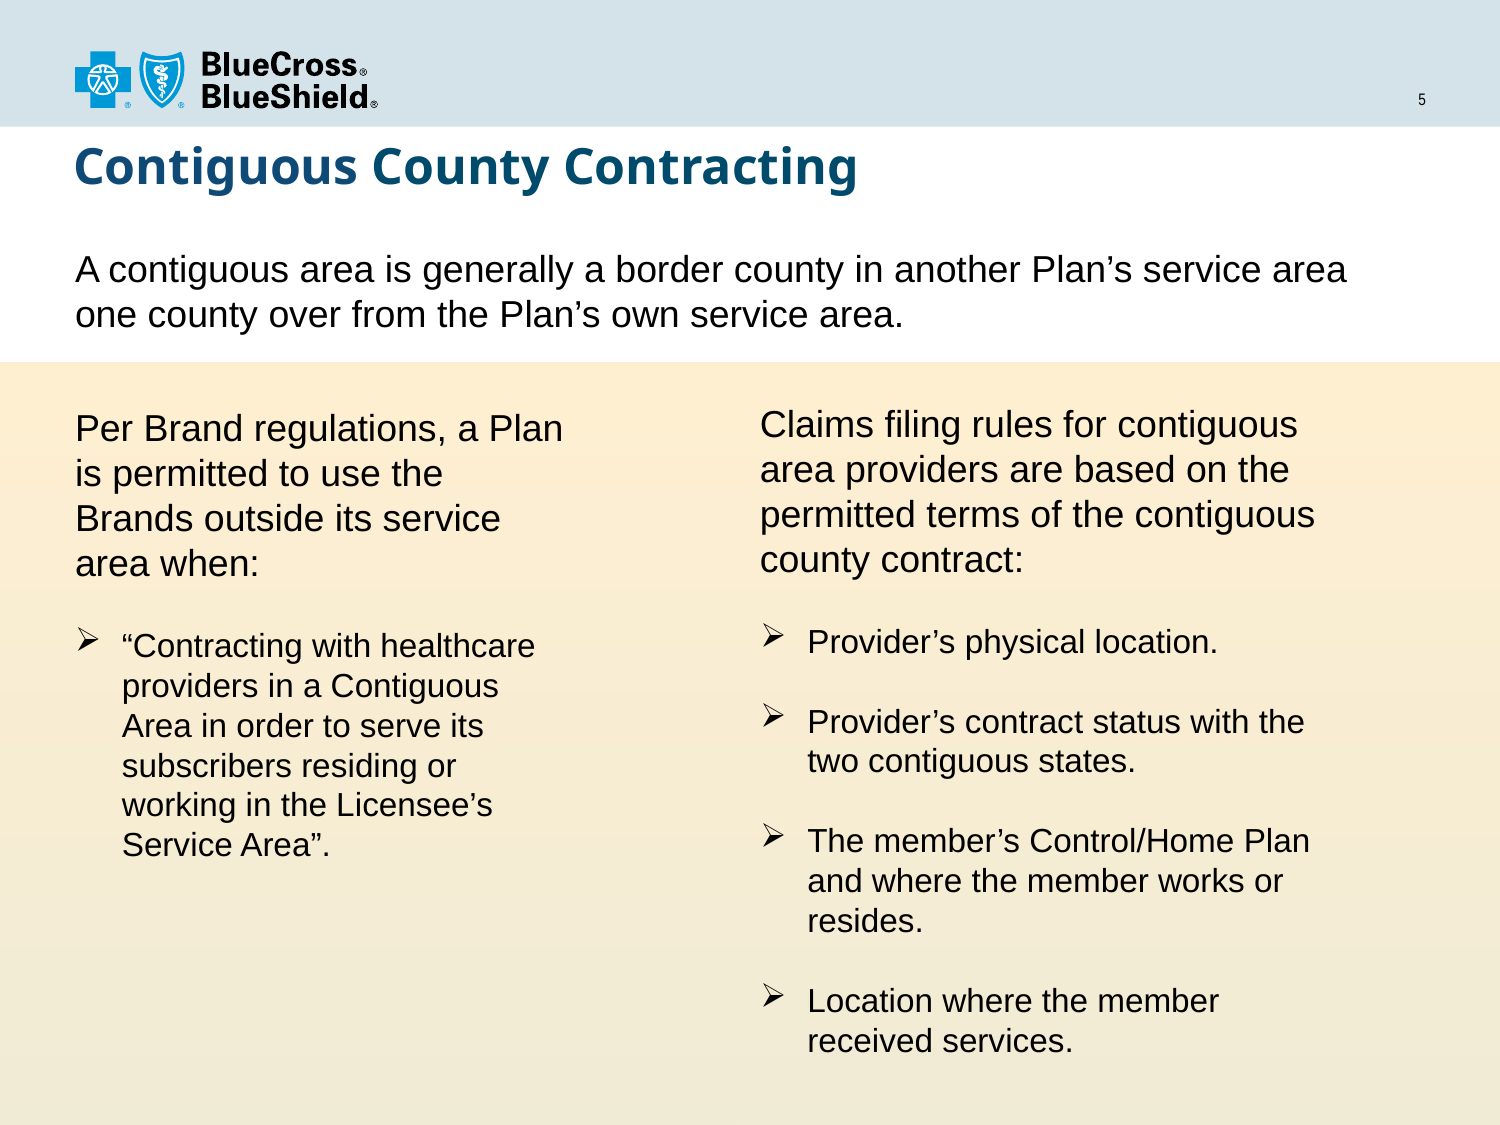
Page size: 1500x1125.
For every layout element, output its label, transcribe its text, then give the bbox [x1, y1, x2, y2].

text_box Per Brand regulations, a Plan is permitted to use the Brands outside its service area when: “Contracting with healthcare providers in a Contiguous Area in order to serve its subscribers residing or working in the Licensee’s Service Area”. [75, 403, 581, 961]
picture [178, 101, 185, 109]
title Contiguous County Contracting [73, 131, 1424, 244]
text_box [735, 360, 1500, 1125]
text_box Claims filing rules for contiguous area providers are based on the permitted terms of the contiguous county contract: Provider’s physical location. Provider’s contract status with the two contiguous states. The member’s Control/Home Plan and where the member works or resides. Location where the member received services. [759, 399, 1338, 1125]
picture [124, 101, 131, 109]
text_box [0, 360, 735, 1125]
list A contiguous area is generally a border county in another Plan’s service area one county over from the Plan’s own service area. [75, 237, 1425, 364]
